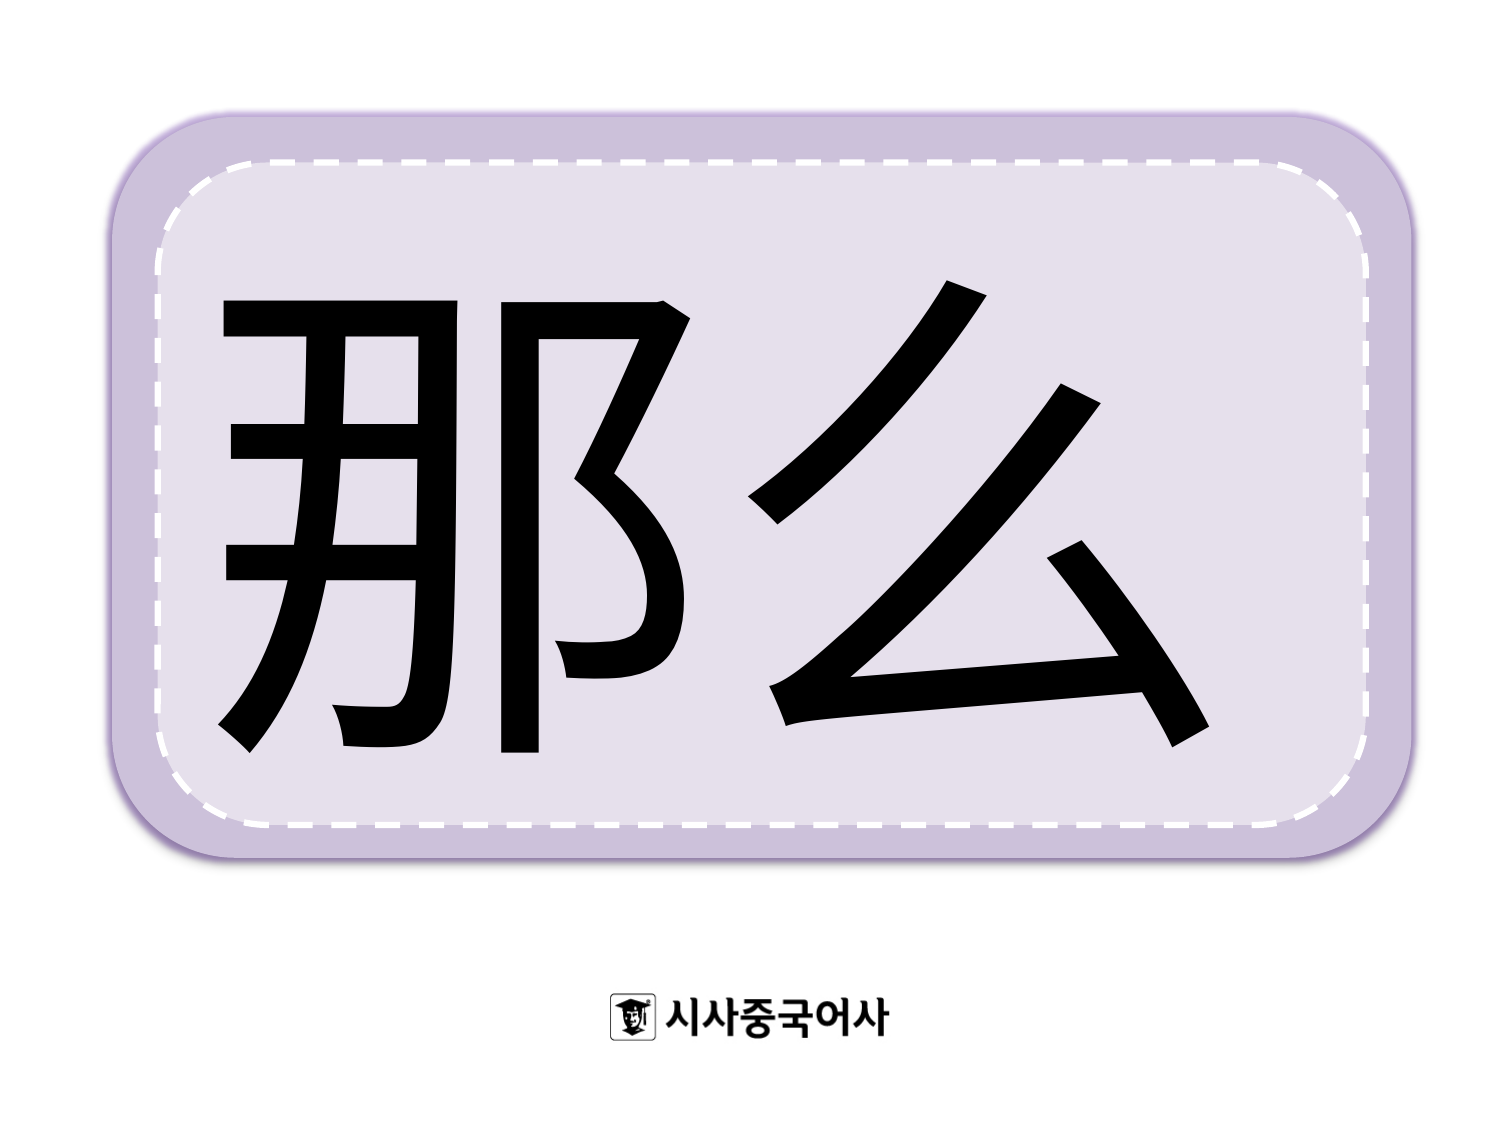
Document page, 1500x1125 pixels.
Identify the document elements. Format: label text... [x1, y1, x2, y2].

picture [602, 987, 898, 1047]
text_box [162, 160, 1371, 824]
text_box 那么 [171, 172, 1380, 836]
